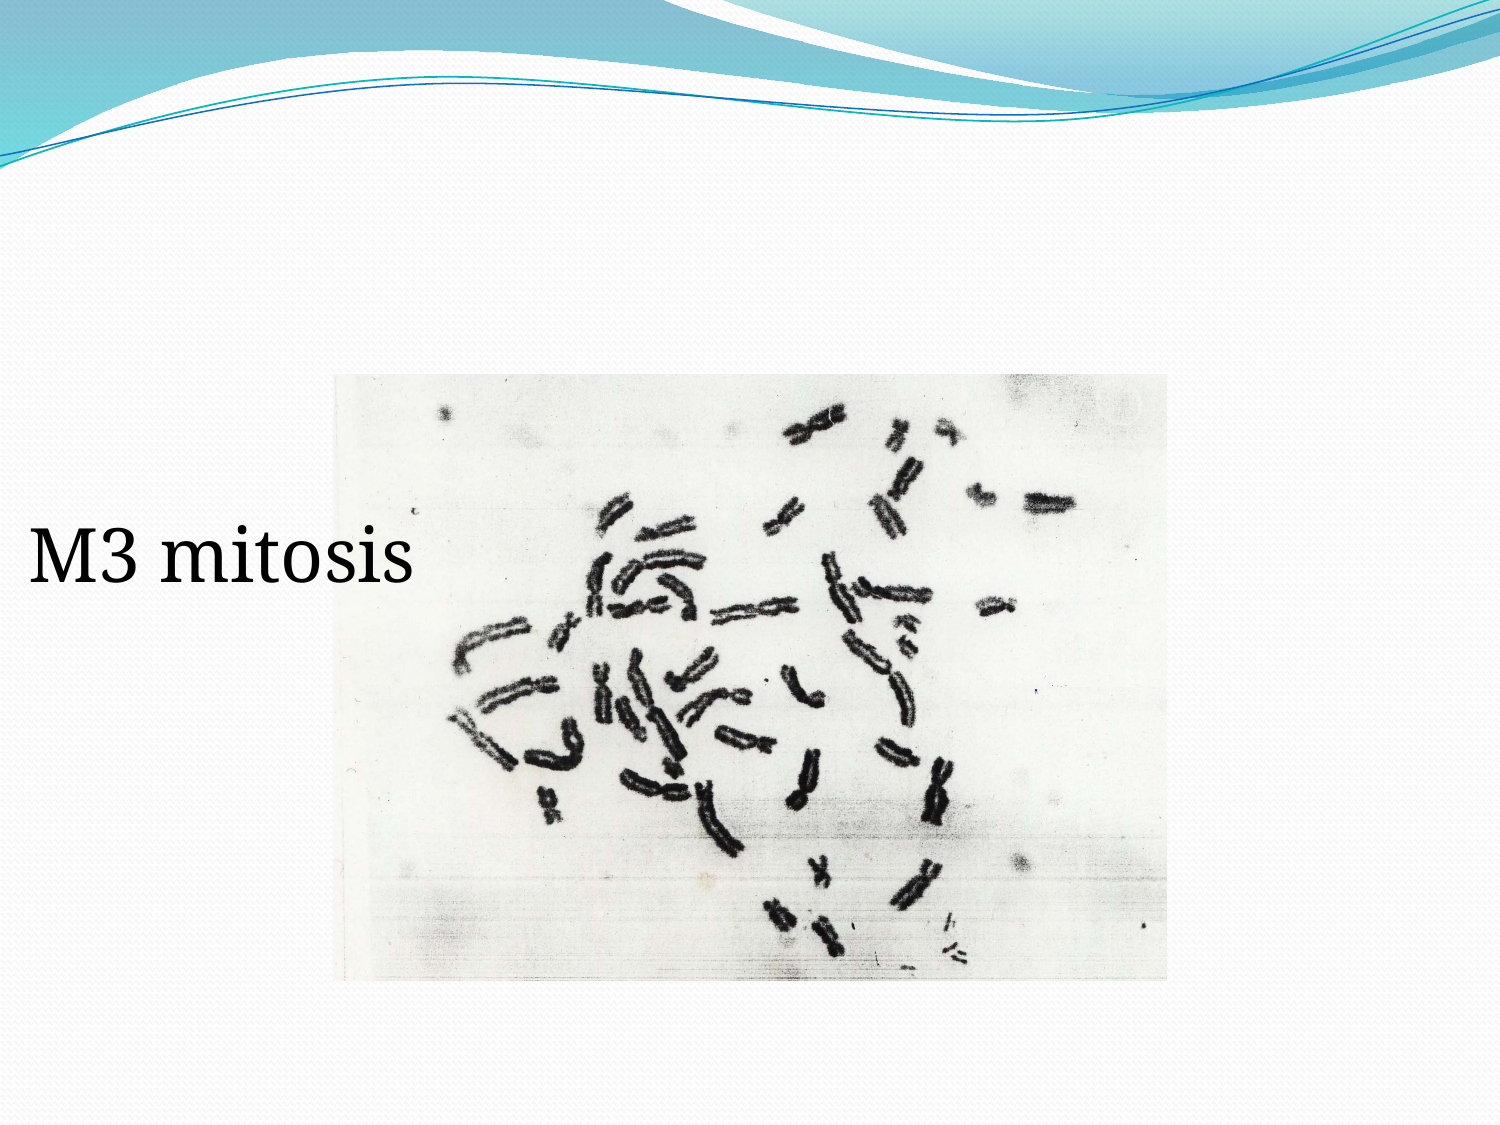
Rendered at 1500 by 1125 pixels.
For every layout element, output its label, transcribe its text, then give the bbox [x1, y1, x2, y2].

text_box M3 mitosis [13, 499, 325, 605]
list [332, 374, 1168, 981]
